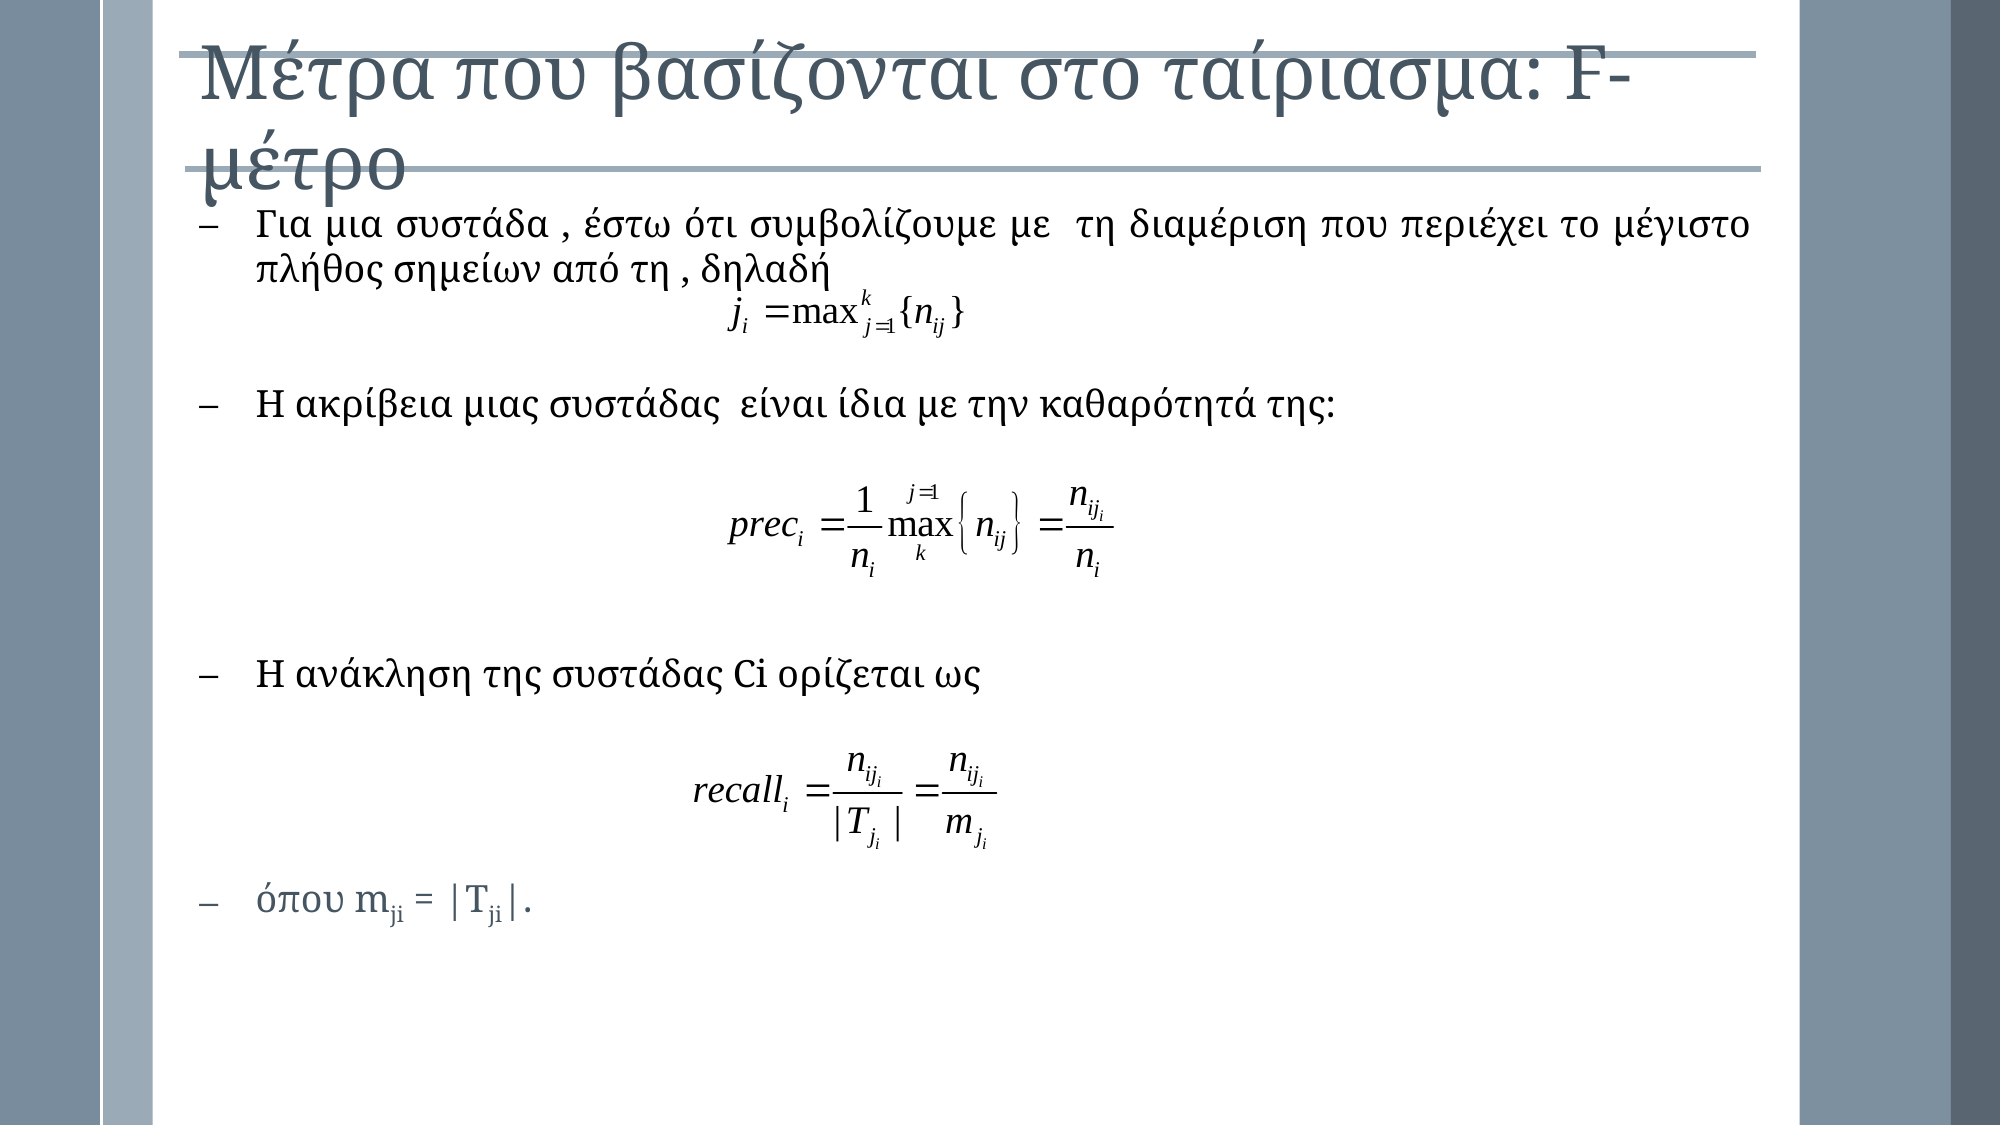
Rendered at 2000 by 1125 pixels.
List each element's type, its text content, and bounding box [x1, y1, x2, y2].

text_box Μέτρα που βασίζονται στο ταίριασμα: F-μέτρο [184, 55, 1756, 168]
text_box Μέτρα που βασίζονται στο ταίριασμα: F-μέτρο [184, 169, 1756, 212]
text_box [686, 731, 1005, 860]
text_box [717, 280, 973, 348]
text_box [717, 465, 1122, 587]
text_box Μέτρα που βασίζονται στο ταίριασμα: F-μέτρο [184, 17, 1756, 54]
